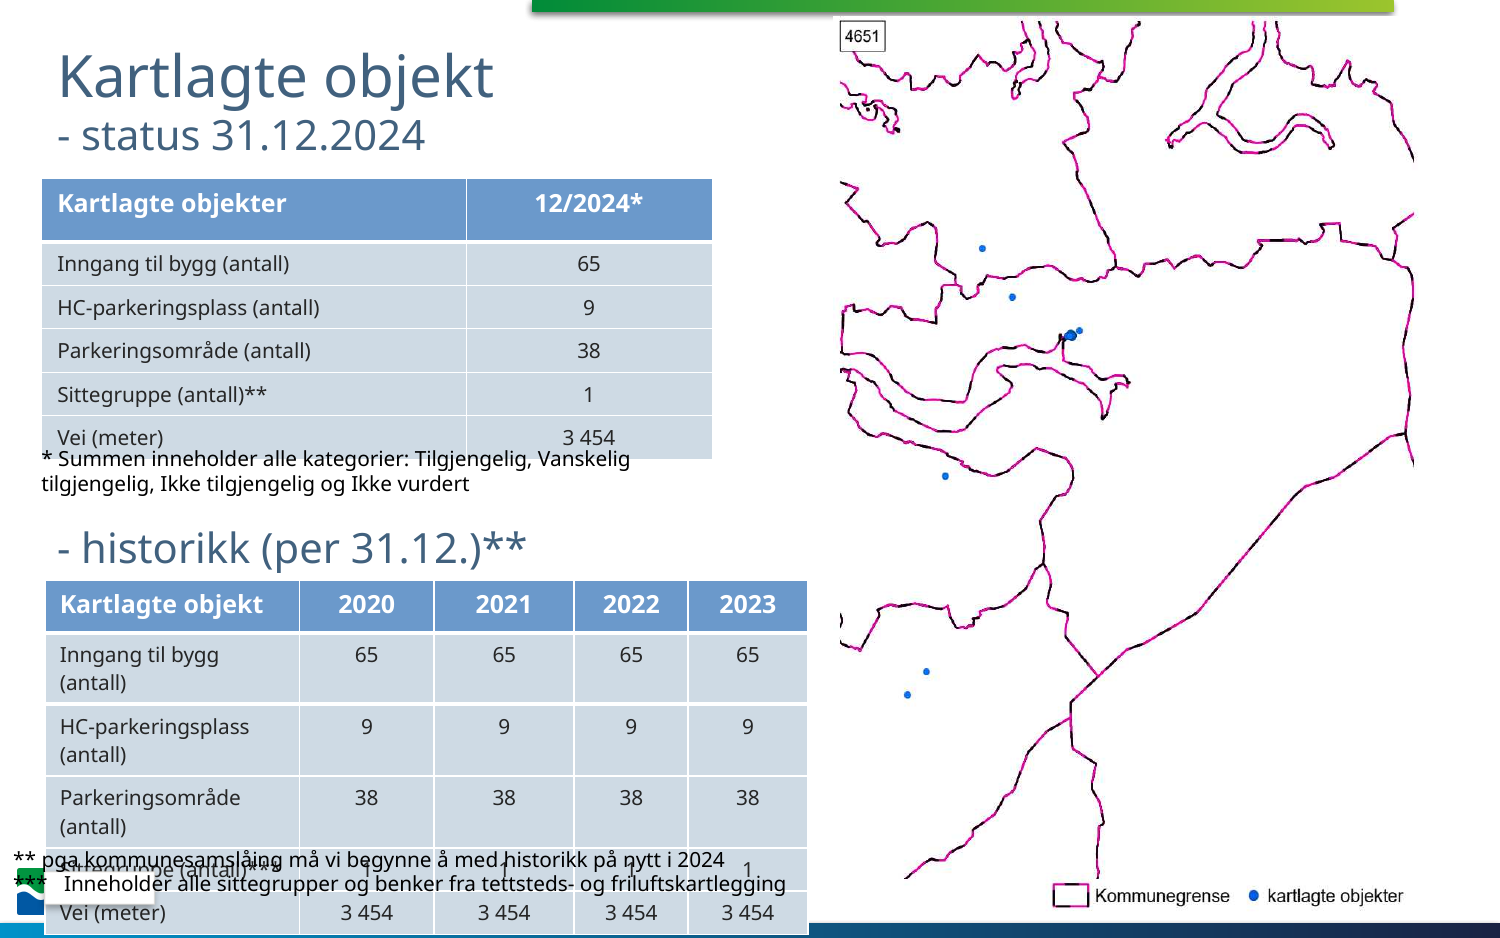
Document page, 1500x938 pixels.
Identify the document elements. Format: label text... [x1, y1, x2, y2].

text_box - historikk (per 31.12.)** [42, 496, 828, 580]
table_cell 65 [575, 635, 687, 702]
table_header 2022 [575, 581, 687, 631]
table_cell 9 [300, 706, 433, 775]
table_cell HC-parkeringsplass (antall) [42, 286, 466, 328]
table_cell Vei (meter) [46, 904, 299, 934]
table_cell 65 [300, 635, 433, 702]
table_header 2020 [300, 581, 433, 631]
table_cell 1 [467, 373, 712, 415]
table_header Kartlagte objekt [46, 581, 299, 631]
table_cell Parkeringsområde (antall) [46, 777, 299, 838]
table_cell 3 454 [689, 892, 807, 934]
text_box Kartlagte objekt - status 31.12.2024 [42, 24, 828, 167]
table_cell 65 [435, 635, 573, 702]
table_cell 3 454 [300, 904, 433, 934]
table_cell 9 [435, 706, 573, 775]
table_cell 3 454 [467, 416, 712, 459]
table_cell 38 [435, 777, 573, 838]
text_box ** pga kommunesamslåing må vi begynne å med historikk på nytt i 2024 *** Inneholder alle sittegrupper og benker fra tettsteds- og friluftskartlegging [0, 838, 802, 904]
table_cell 9 [467, 286, 712, 328]
table_header Kartlagte objekter [42, 179, 466, 240]
table_cell Inngang til bygg (antall) [46, 635, 299, 702]
table_cell 38 [300, 777, 433, 838]
table_cell Inngang til bygg (antall) [42, 244, 466, 285]
table_cell Sittegruppe (antall)** [42, 373, 466, 415]
table_header 2023 [689, 581, 807, 631]
table_cell 65 [467, 244, 712, 285]
table_cell 9 [689, 706, 807, 775]
table_cell 38 [689, 777, 807, 847]
table_cell 9 [575, 706, 687, 775]
table_cell 65 [689, 635, 807, 702]
table_cell Parkeringsområde (antall) [42, 329, 466, 372]
table_cell Vei (meter) [42, 416, 466, 438]
table_cell HC-parkeringsplass (antall) [46, 706, 299, 775]
table_cell 3 454 [575, 904, 687, 934]
text_box * Summen inneholder alle kategorier: Tilgjengelig, Vanskelig tilgjengelig, Ikke tilgjengelig og Ikke vurdert [26, 438, 711, 504]
table_header 12/2024* [467, 179, 712, 240]
table_cell 3 454 [435, 904, 573, 934]
picture [833, 16, 1419, 913]
table_cell 1 [802, 849, 807, 890]
table_cell 38 [575, 777, 687, 838]
table_cell 38 [467, 329, 712, 372]
table_header 2021 [435, 581, 573, 631]
